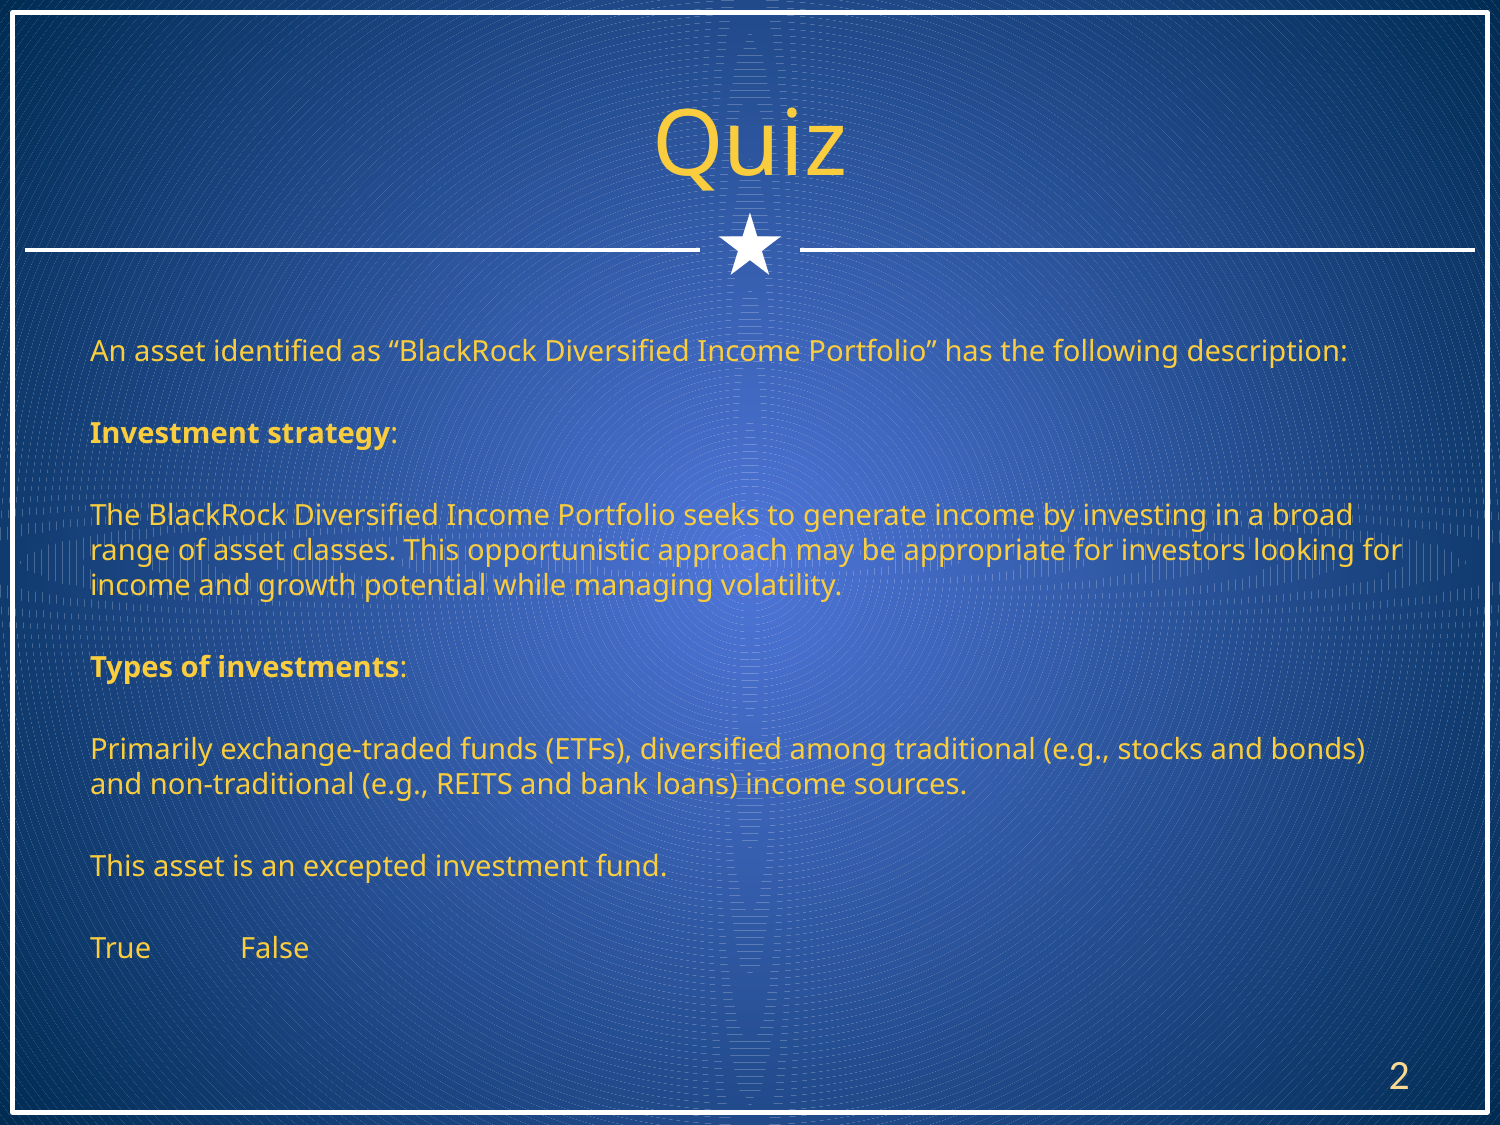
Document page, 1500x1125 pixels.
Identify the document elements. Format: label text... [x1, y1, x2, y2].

list An asset identified as “BlackRock Diversified Income Portfolio” has the following description: Investment strategy: The BlackRock Diversified Income Portfolio seeks to generate income by investing in a broad range of asset classes. This opportunistic approach may be appropriate for investors looking for income and growth potential while managing volatility. Types of investments: Primarily exchange-traded funds (ETFs), diversified among traditional (e.g., stocks and bonds) and non-traditional (e.g., REITS and bank loans) income sources. This asset is an excepted investment fund. True False [75, 324, 1425, 1005]
title Quiz [75, 45, 1425, 233]
slide_number 2 [1074, 1042, 1425, 1103]
